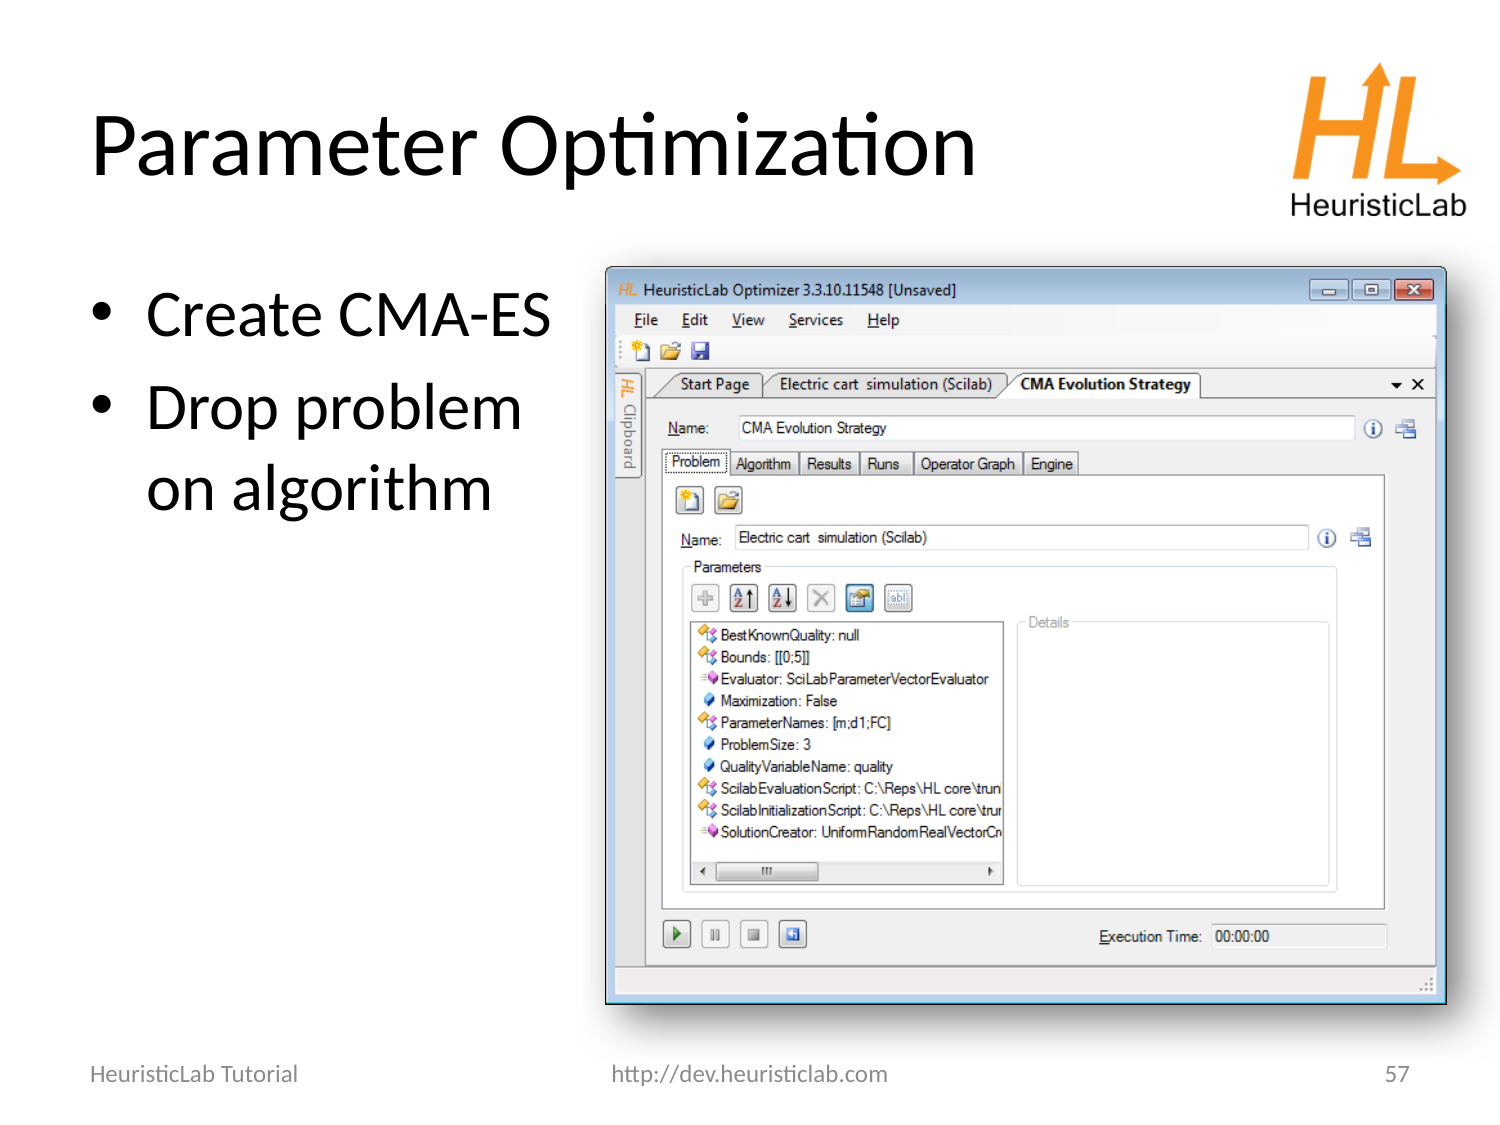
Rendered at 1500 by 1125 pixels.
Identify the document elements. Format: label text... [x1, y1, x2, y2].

slide_number 57 [1074, 1052, 1425, 1103]
picture [605, 266, 1448, 1006]
picture [1281, 27, 1474, 244]
list Create CMA-ES Drop problem on algorithm [75, 262, 609, 1005]
slide_number HeuristicLab Tutorial [75, 1042, 425, 1103]
title Parameter Optimization [75, 45, 1282, 233]
footer http://dev.heuristiclab.com [512, 1042, 988, 1103]
